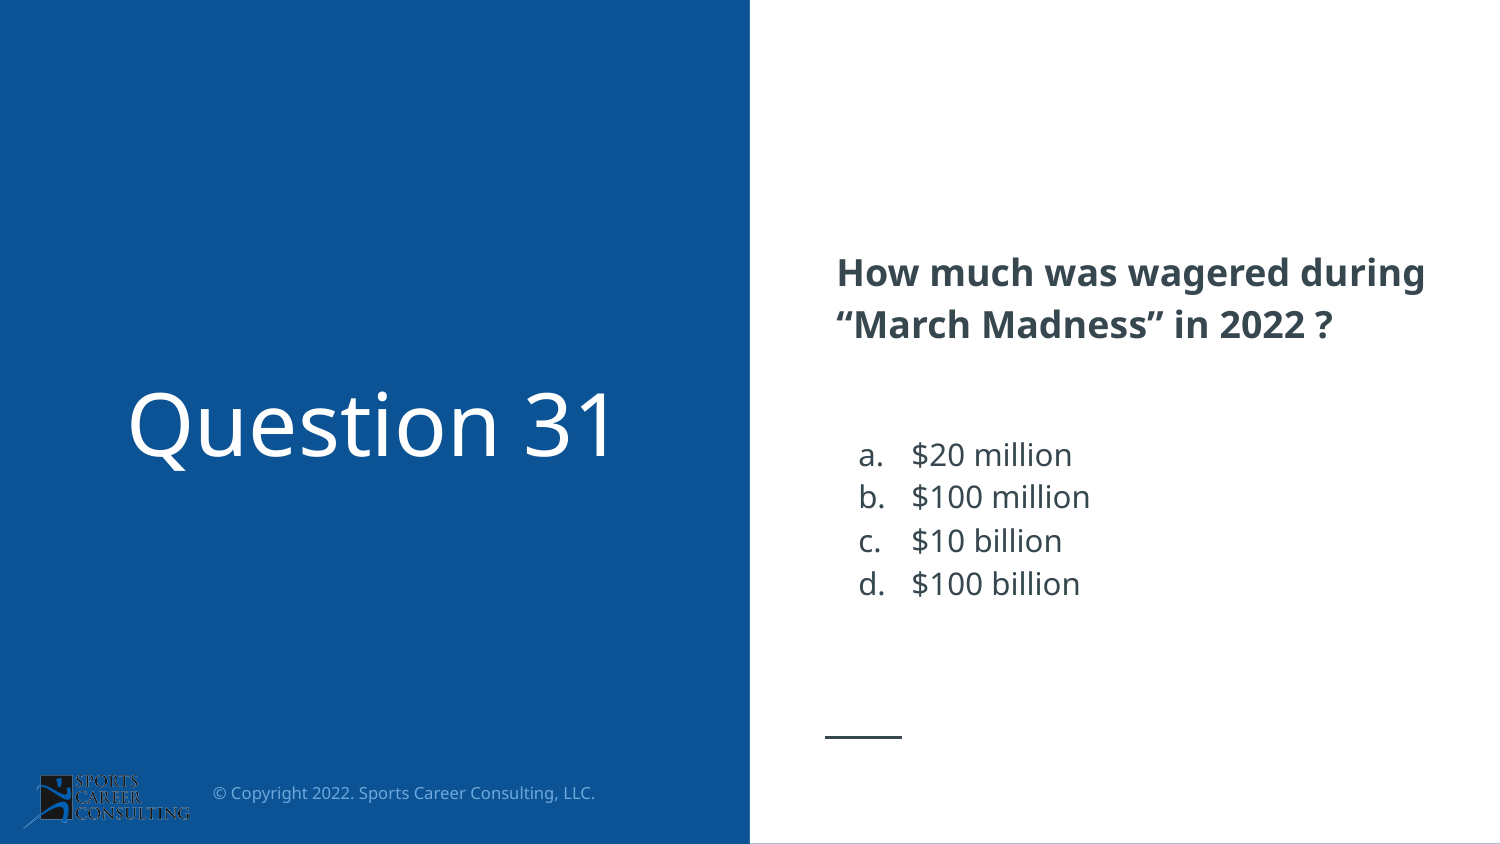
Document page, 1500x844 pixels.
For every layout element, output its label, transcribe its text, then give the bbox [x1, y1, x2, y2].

title Question 31 [43, 298, 708, 546]
picture [22, 774, 190, 829]
text_box © Copyright 2022. Sports Career Consulting, LLC. [197, 767, 750, 838]
list How much was wagered during “March Madness” in 2022 ? $20 million $100 million $10 billion $100 billion [821, 118, 1486, 725]
